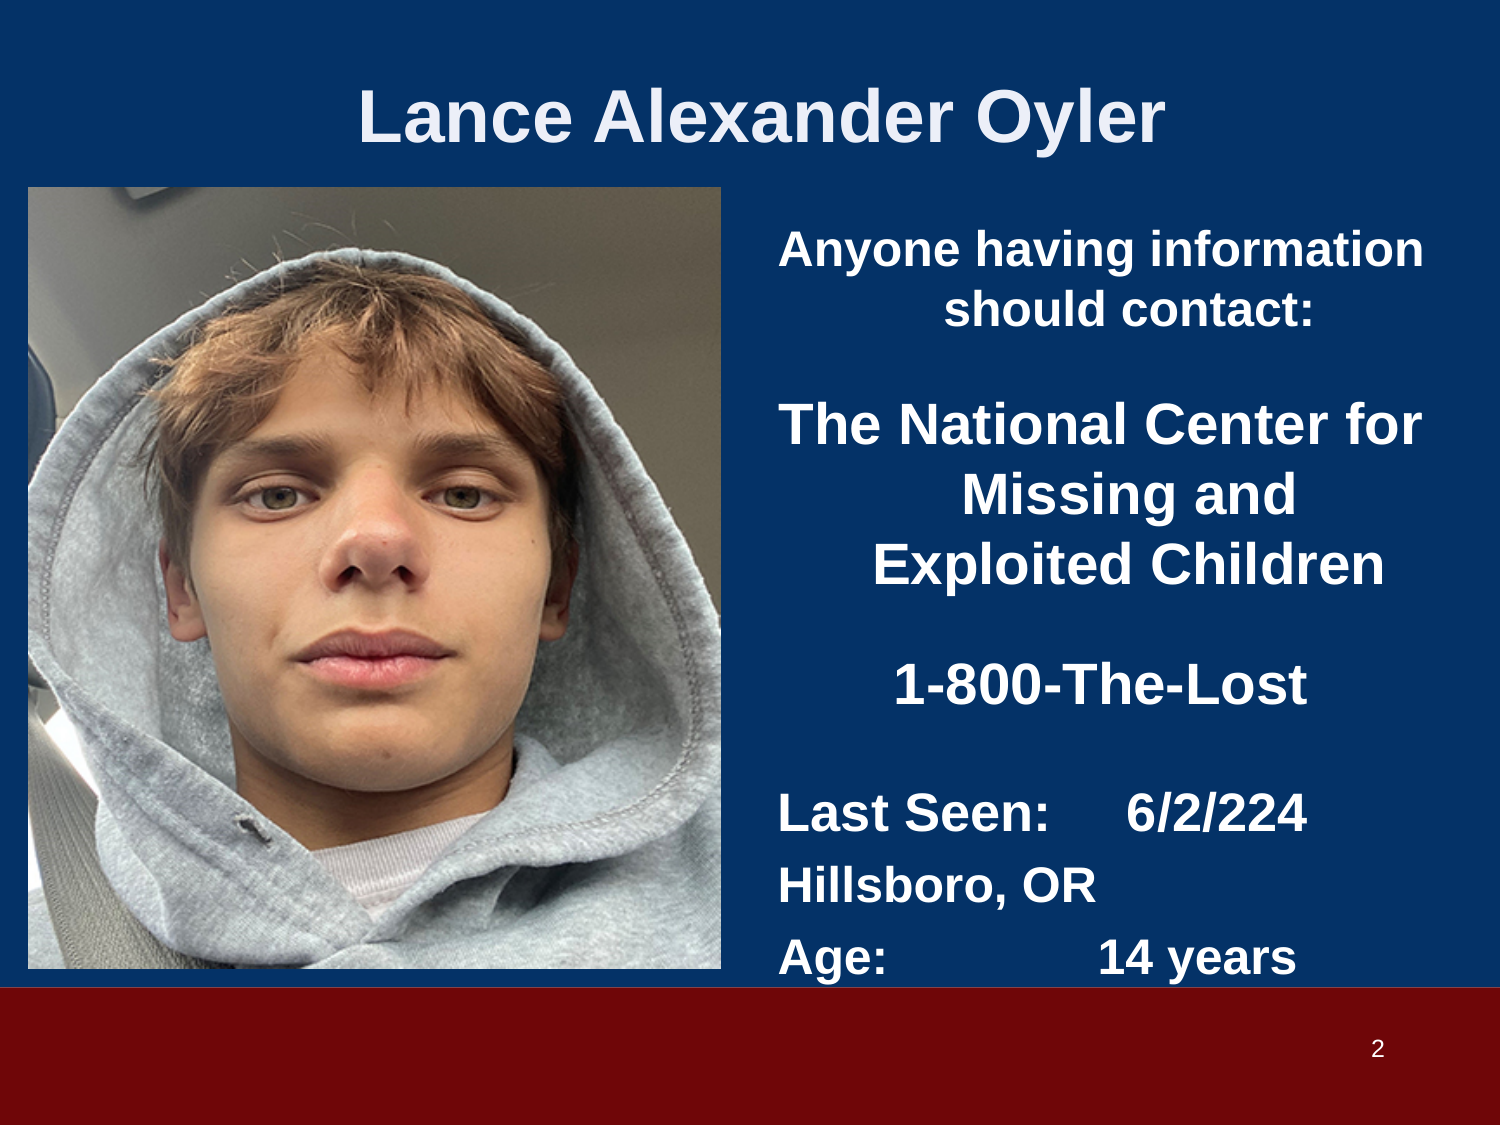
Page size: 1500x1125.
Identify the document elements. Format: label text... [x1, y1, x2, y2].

list Anyone having information should contact: The National Center for Missing and Exploited Children 1-800-The-Lost Last Seen: 6/2/224 Hillsboro, OR Age: 14 years [762, 208, 1441, 990]
slide_number 2 [1087, 1025, 1400, 1100]
picture [27, 187, 722, 969]
title Lance Alexander Oyler [125, 37, 1400, 188]
